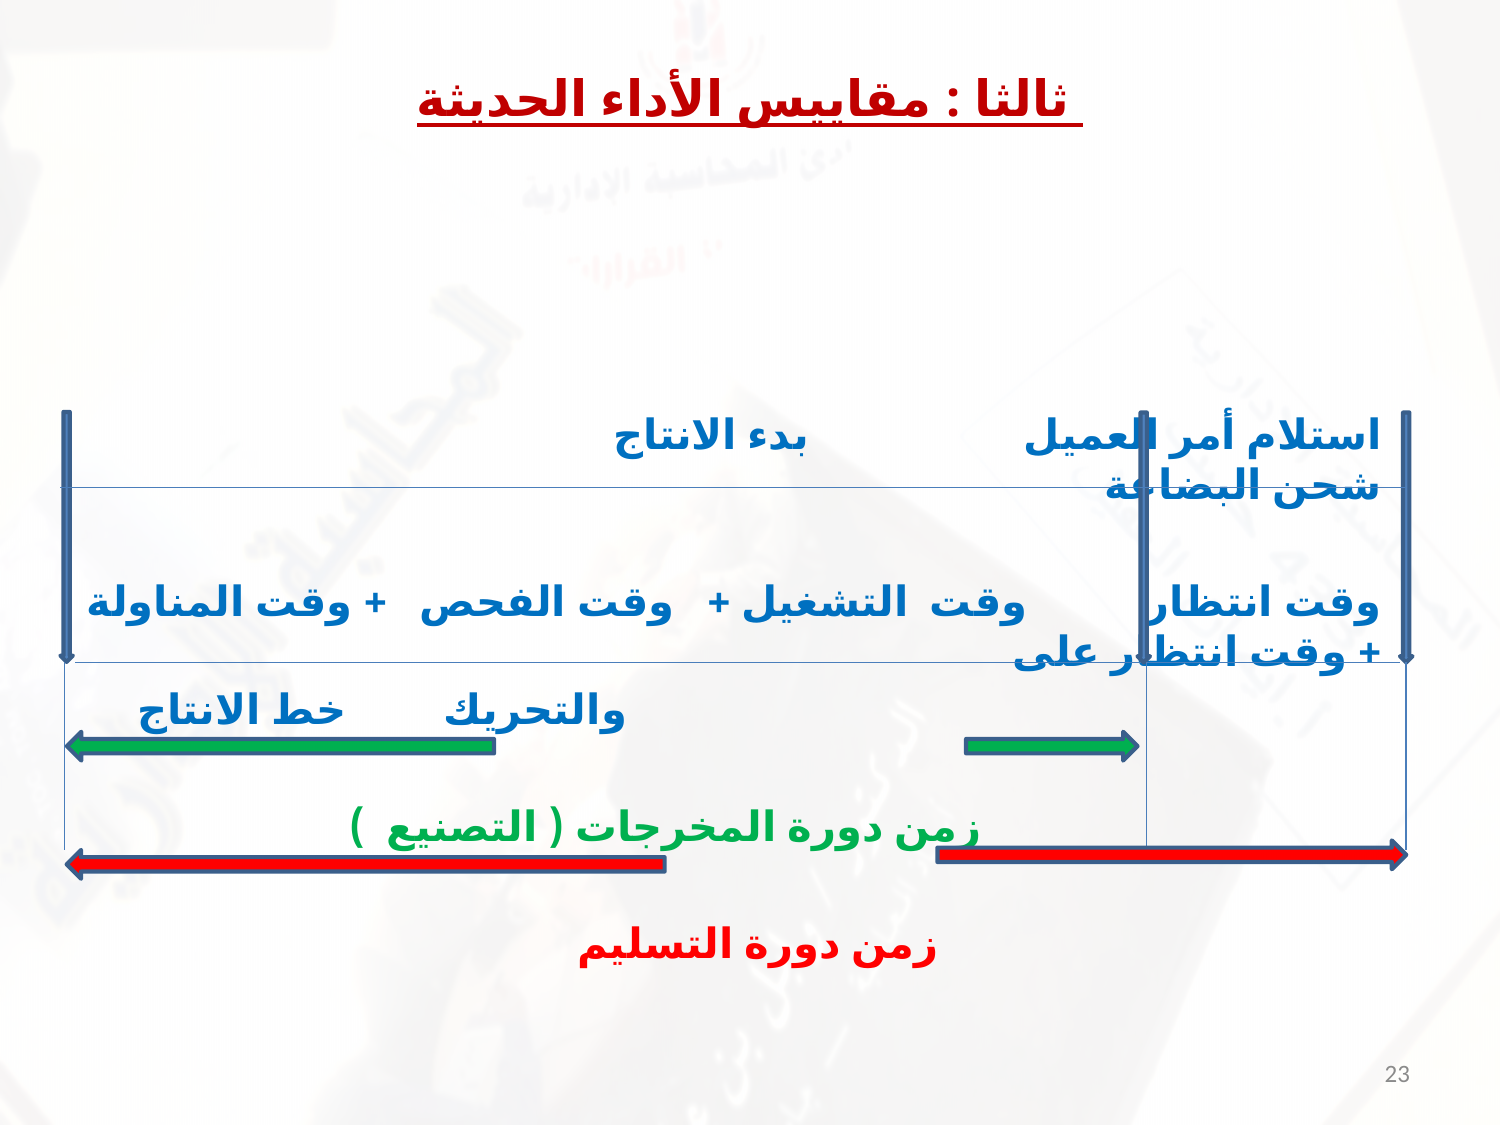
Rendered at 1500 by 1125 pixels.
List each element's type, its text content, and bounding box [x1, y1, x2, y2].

title ثالثا : مقاييس الأداء الحديثة [75, 24, 1425, 168]
text_box [64, 847, 667, 881]
text_box [1135, 496, 1152, 661]
list استلام أمر العميل بدء الانتاج شحن البضاعة وقت انتظار وقت التشغيل + وقت الفحص + وقت المناولة + وقت انتظار على والتحريك خط الانتاج زمن دورة المخرجات ( التصنيع ) زمن دورة التسليم [62, 224, 1425, 1075]
text_box [1398, 410, 1415, 665]
text_box [69, 729, 497, 763]
text_box [61, 409, 72, 487]
text_box [1138, 410, 1149, 486]
text_box [935, 838, 1409, 872]
slide_number 23 [1074, 1042, 1425, 1103]
text_box [58, 495, 75, 664]
text_box [963, 729, 1140, 763]
